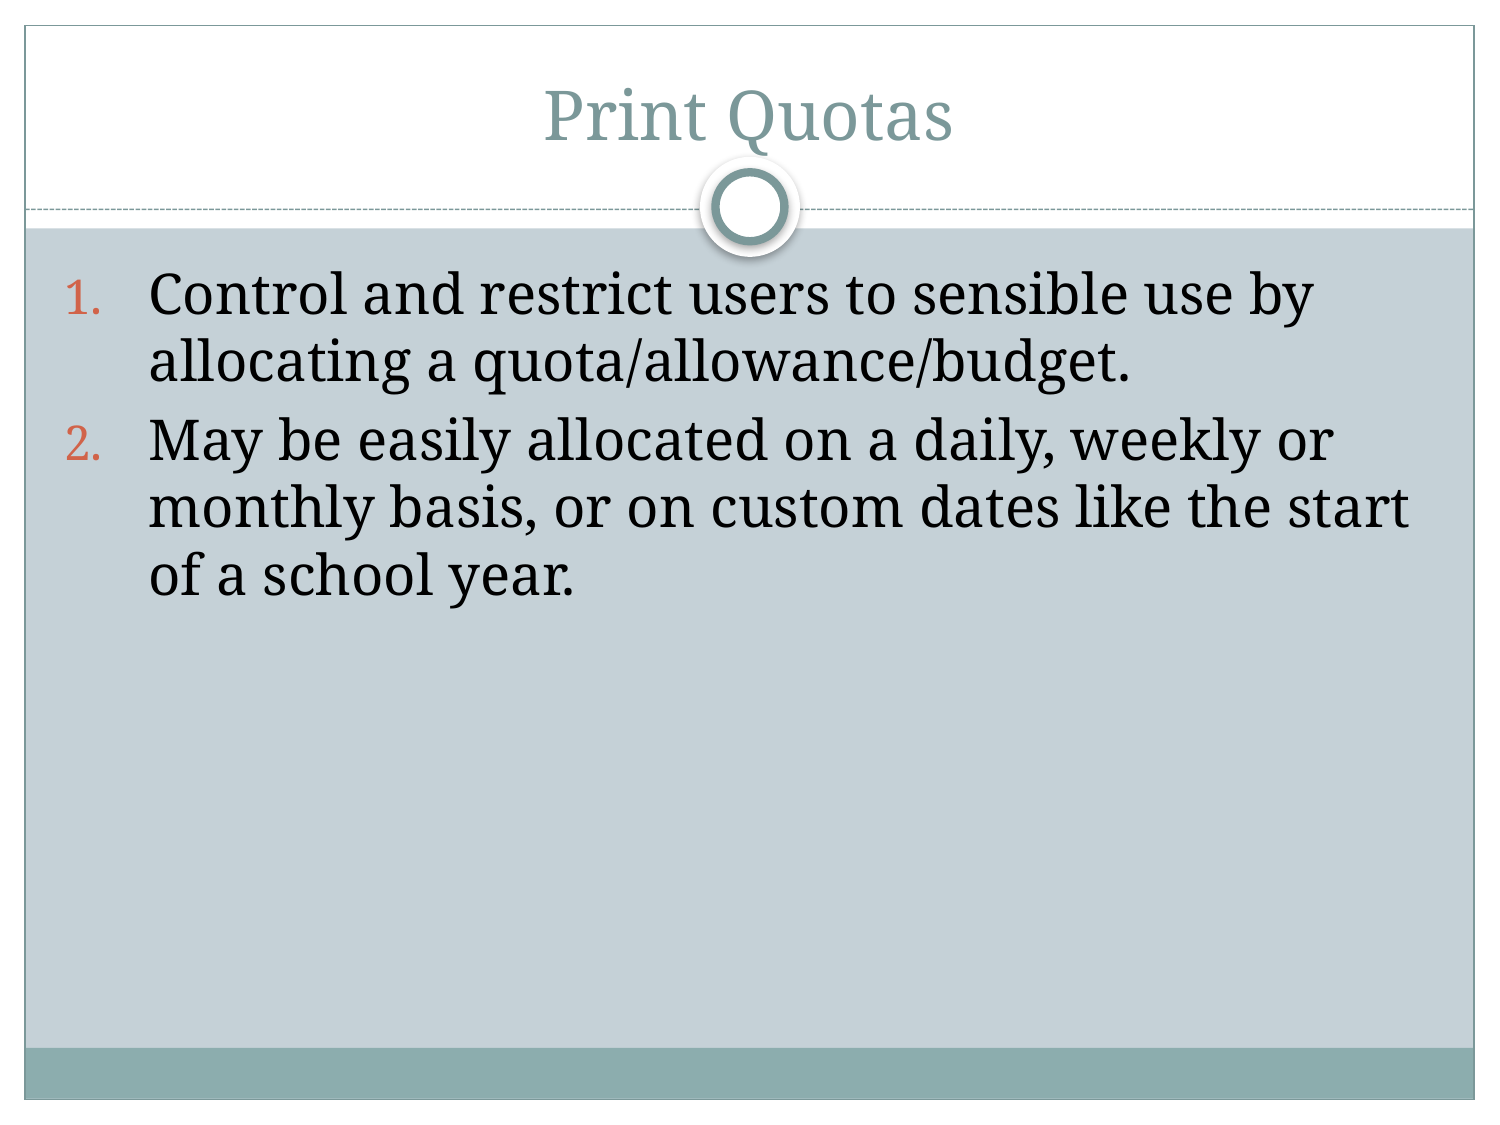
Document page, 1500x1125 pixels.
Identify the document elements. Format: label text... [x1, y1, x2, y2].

list Control and restrict users to sensible use by allocating a quota/allowance/budget. May be easily allocated on a daily, weekly or monthly basis, or on custom dates like the start of a school year. [49, 250, 1445, 1001]
title Print Quotas [49, 37, 1450, 162]
